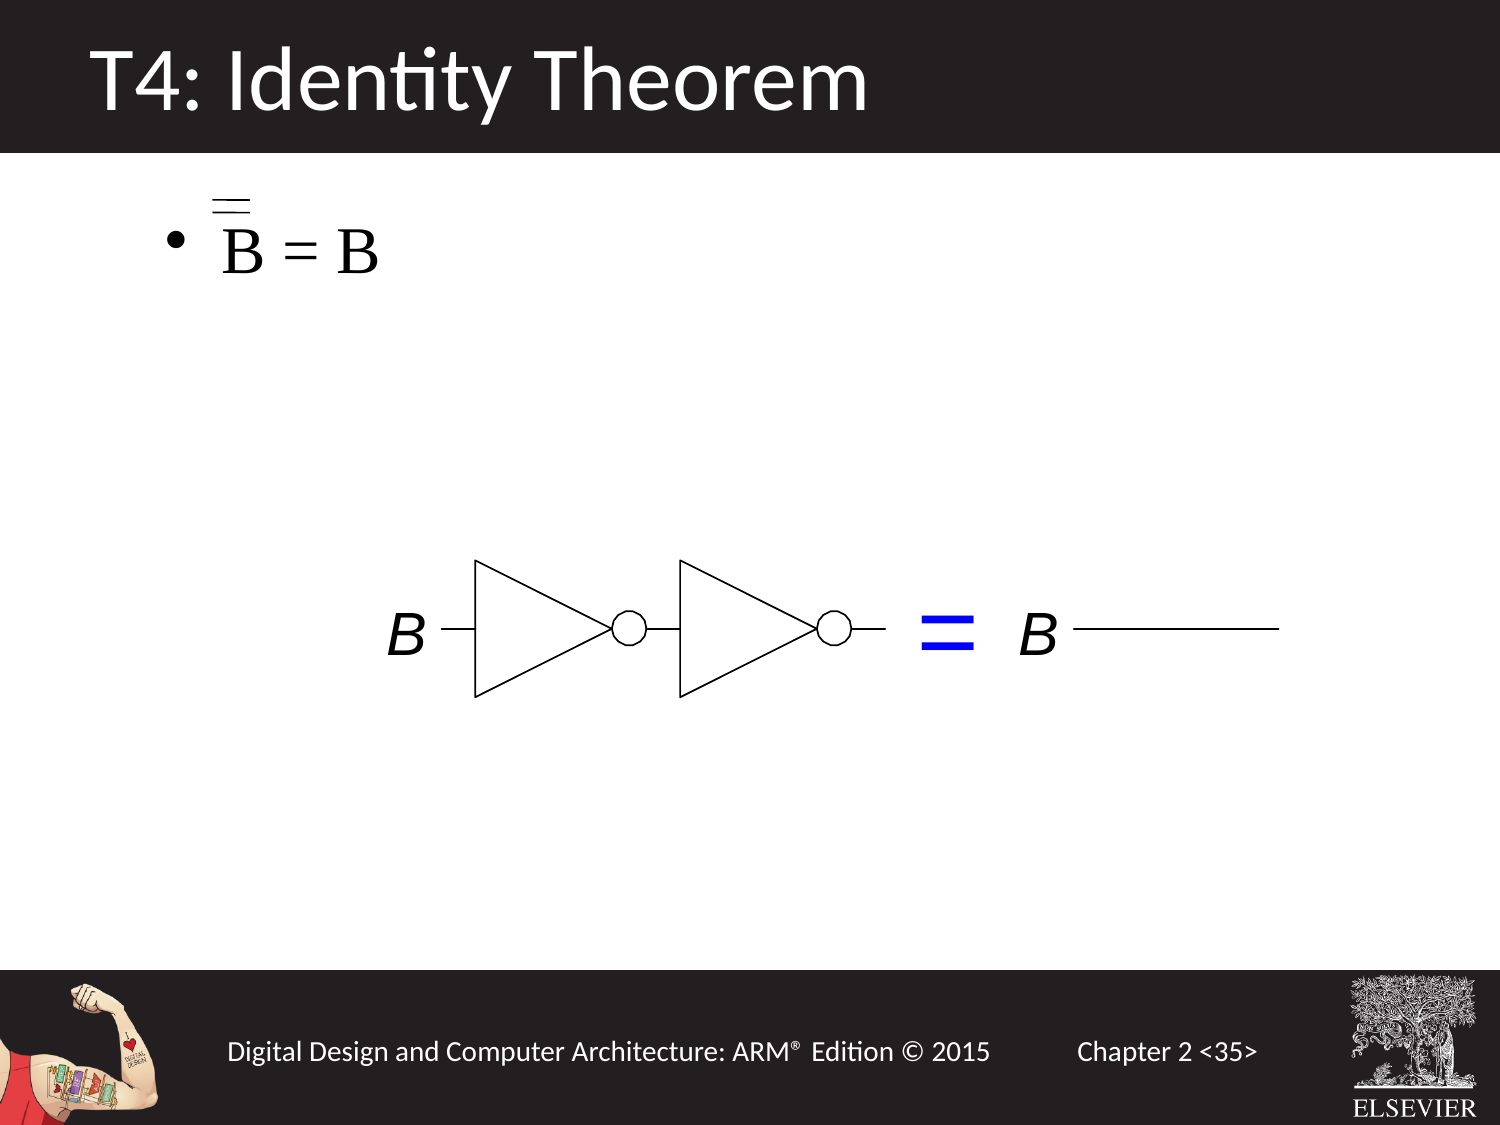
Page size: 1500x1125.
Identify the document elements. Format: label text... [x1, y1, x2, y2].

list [324, 537, 1288, 737]
text_box B = B [150, 199, 1450, 1013]
picture [0, 979, 163, 1125]
picture [1350, 974, 1477, 1117]
text_box T4: Identity Theorem [75, 11, 1375, 136]
